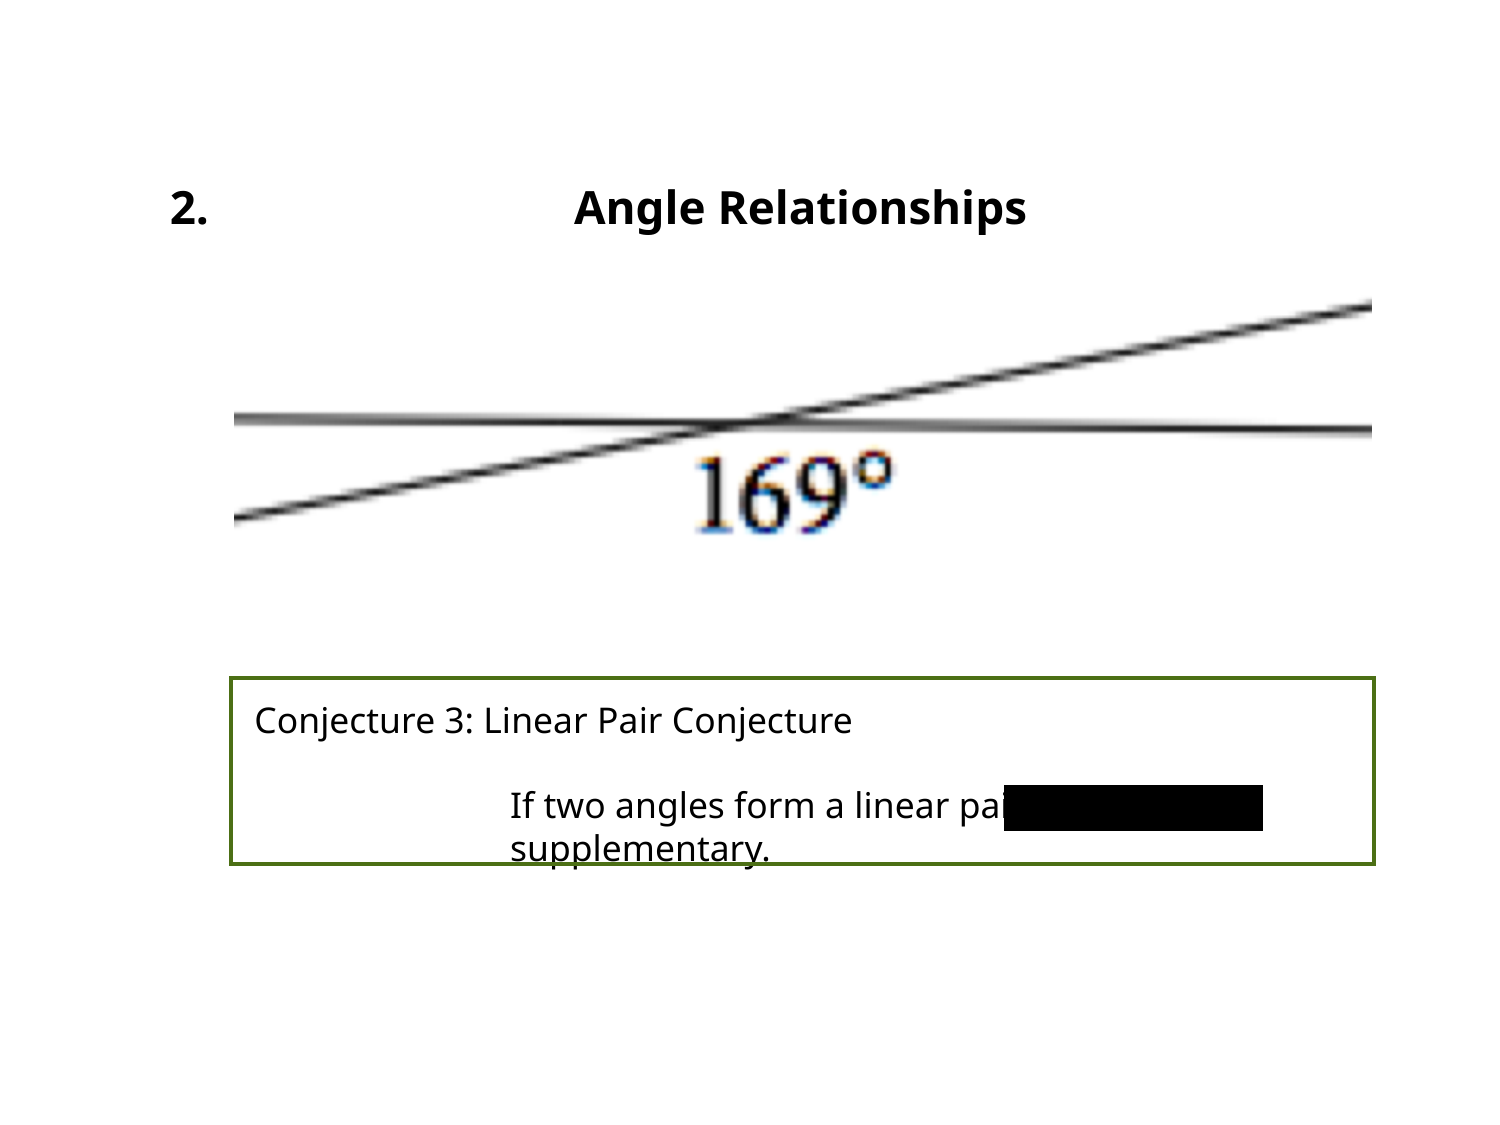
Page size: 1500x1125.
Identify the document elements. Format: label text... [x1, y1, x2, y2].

text_box 2. Angle Relationships [169, 178, 1266, 251]
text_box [231, 677, 1375, 865]
picture [234, 292, 1372, 612]
